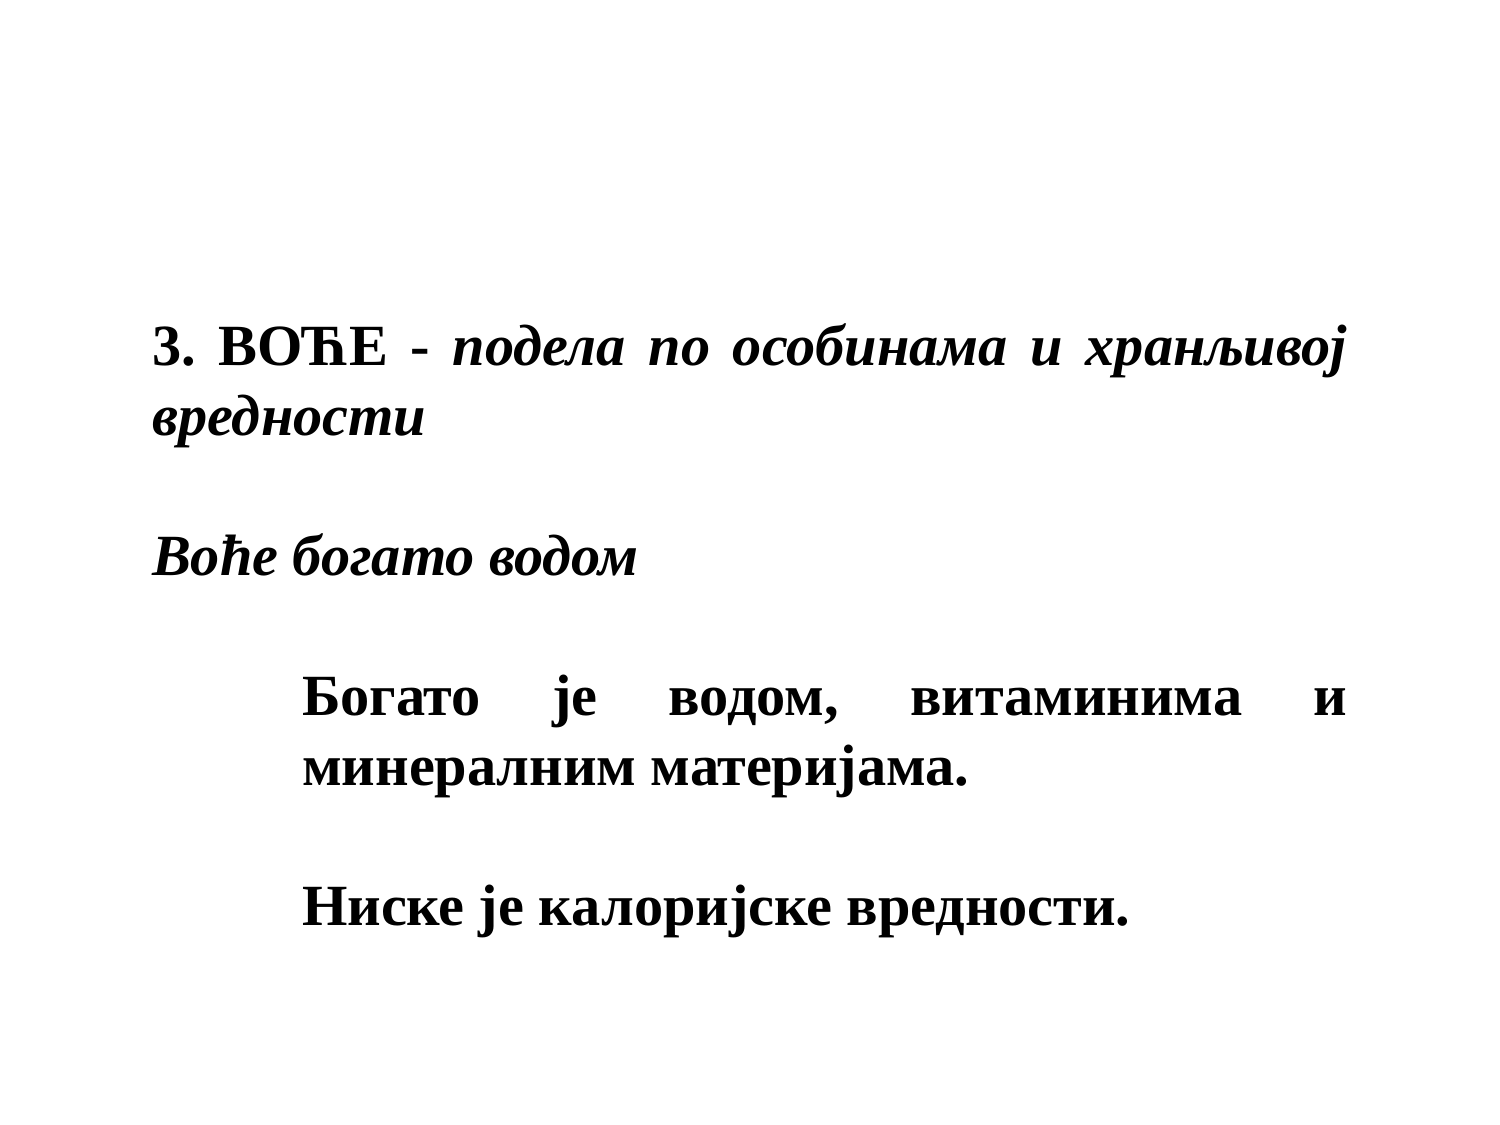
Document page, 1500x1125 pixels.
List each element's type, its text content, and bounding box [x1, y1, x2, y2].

text_box 3. ВОЋЕ - подела по особинама и хранљивој вредности Воће богато водом Богато је водом, витаминима и минералним материјама. Ниске је калоријске вредности. [137, 299, 1363, 1015]
